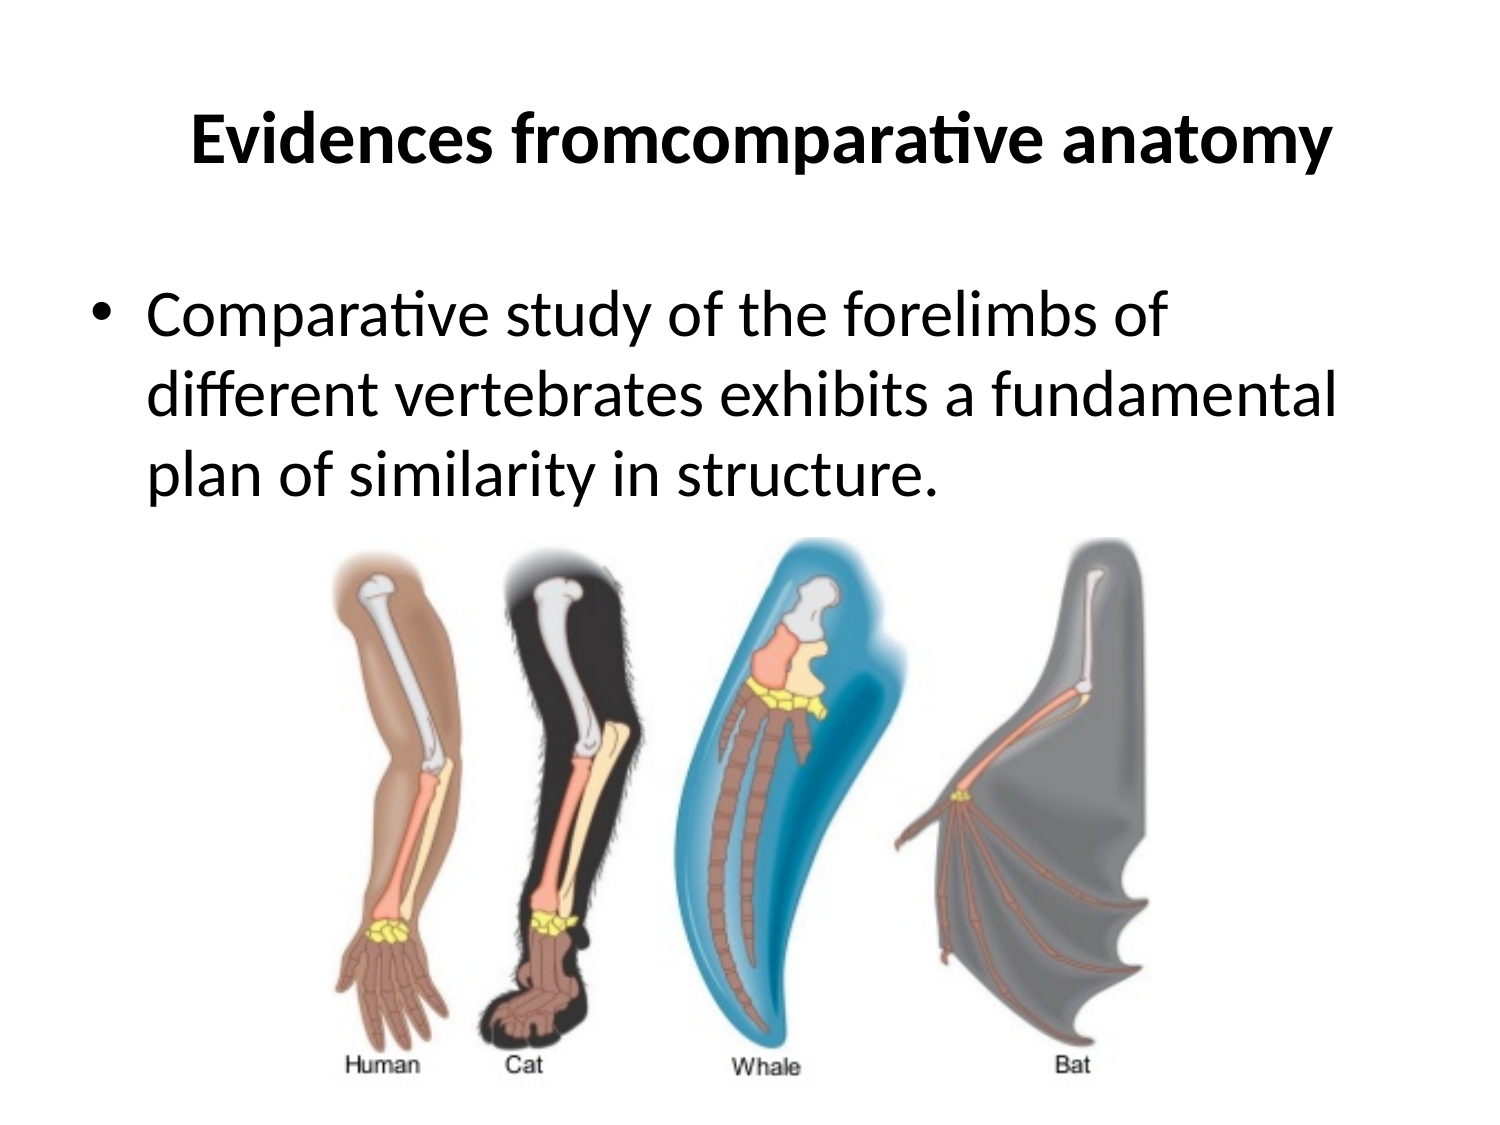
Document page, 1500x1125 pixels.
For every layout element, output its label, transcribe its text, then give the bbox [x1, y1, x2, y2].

picture [224, 537, 1213, 1090]
list Comparative study of the forelimbs of different vertebrates exhibits a fundamental plan of similarity in structure. [75, 262, 1425, 1005]
title Evidences fromcomparative anatomy [87, 0, 1438, 188]
